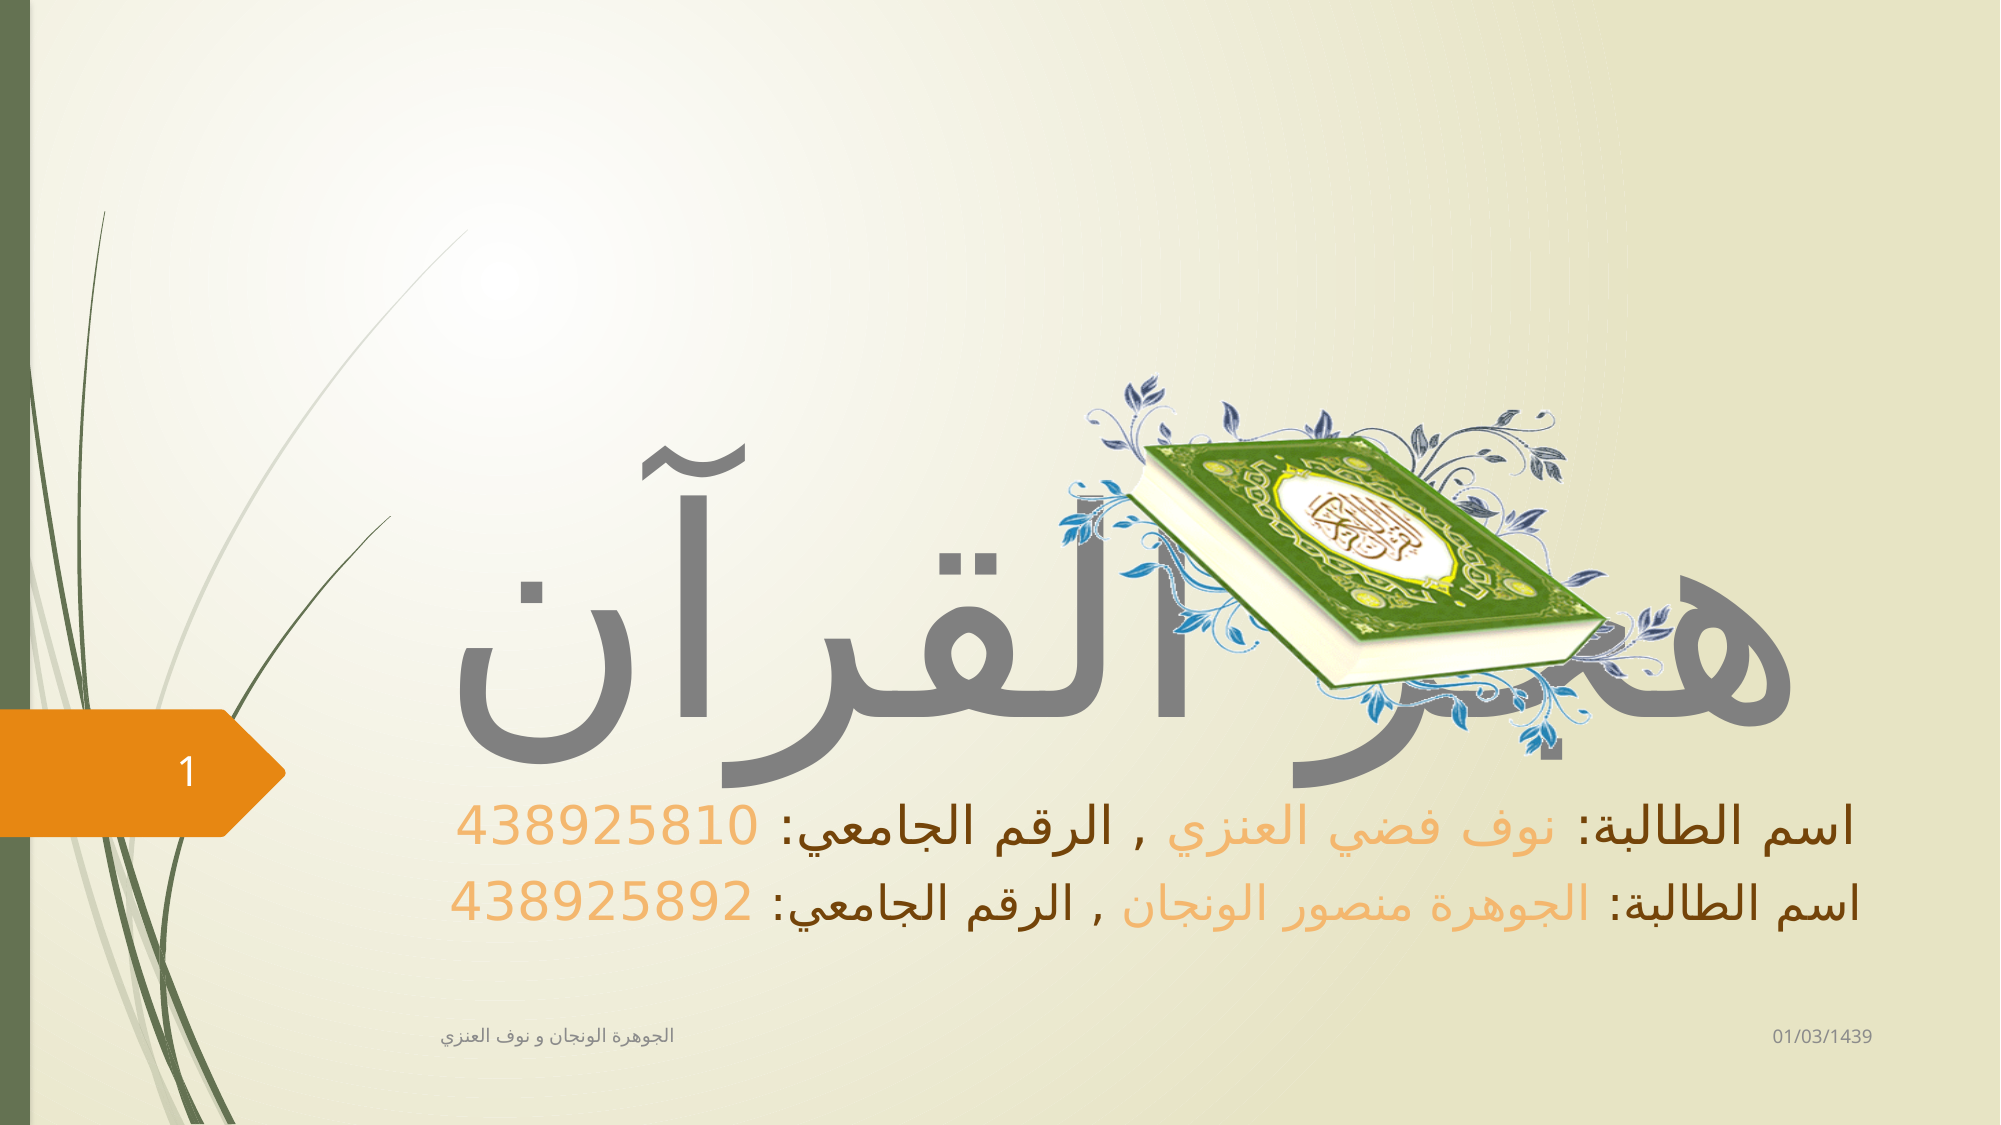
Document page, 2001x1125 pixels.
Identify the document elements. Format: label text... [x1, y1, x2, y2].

footer الجوهرة الونجان و نوف العنزي [424, 1006, 1675, 1067]
subtitle اسم الطالبة: نوف فضي العنزي , الرقم الجامعي: 438925810 اسم الطالبة: الجوهرة منصور الونجان , الرقم الجامعي: 438925892 [424, 783, 1888, 969]
picture [1057, 361, 1675, 765]
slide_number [1699, 1005, 1888, 1067]
slide_number 1 [87, 743, 216, 803]
title هجر القرآن [424, 412, 1888, 783]
